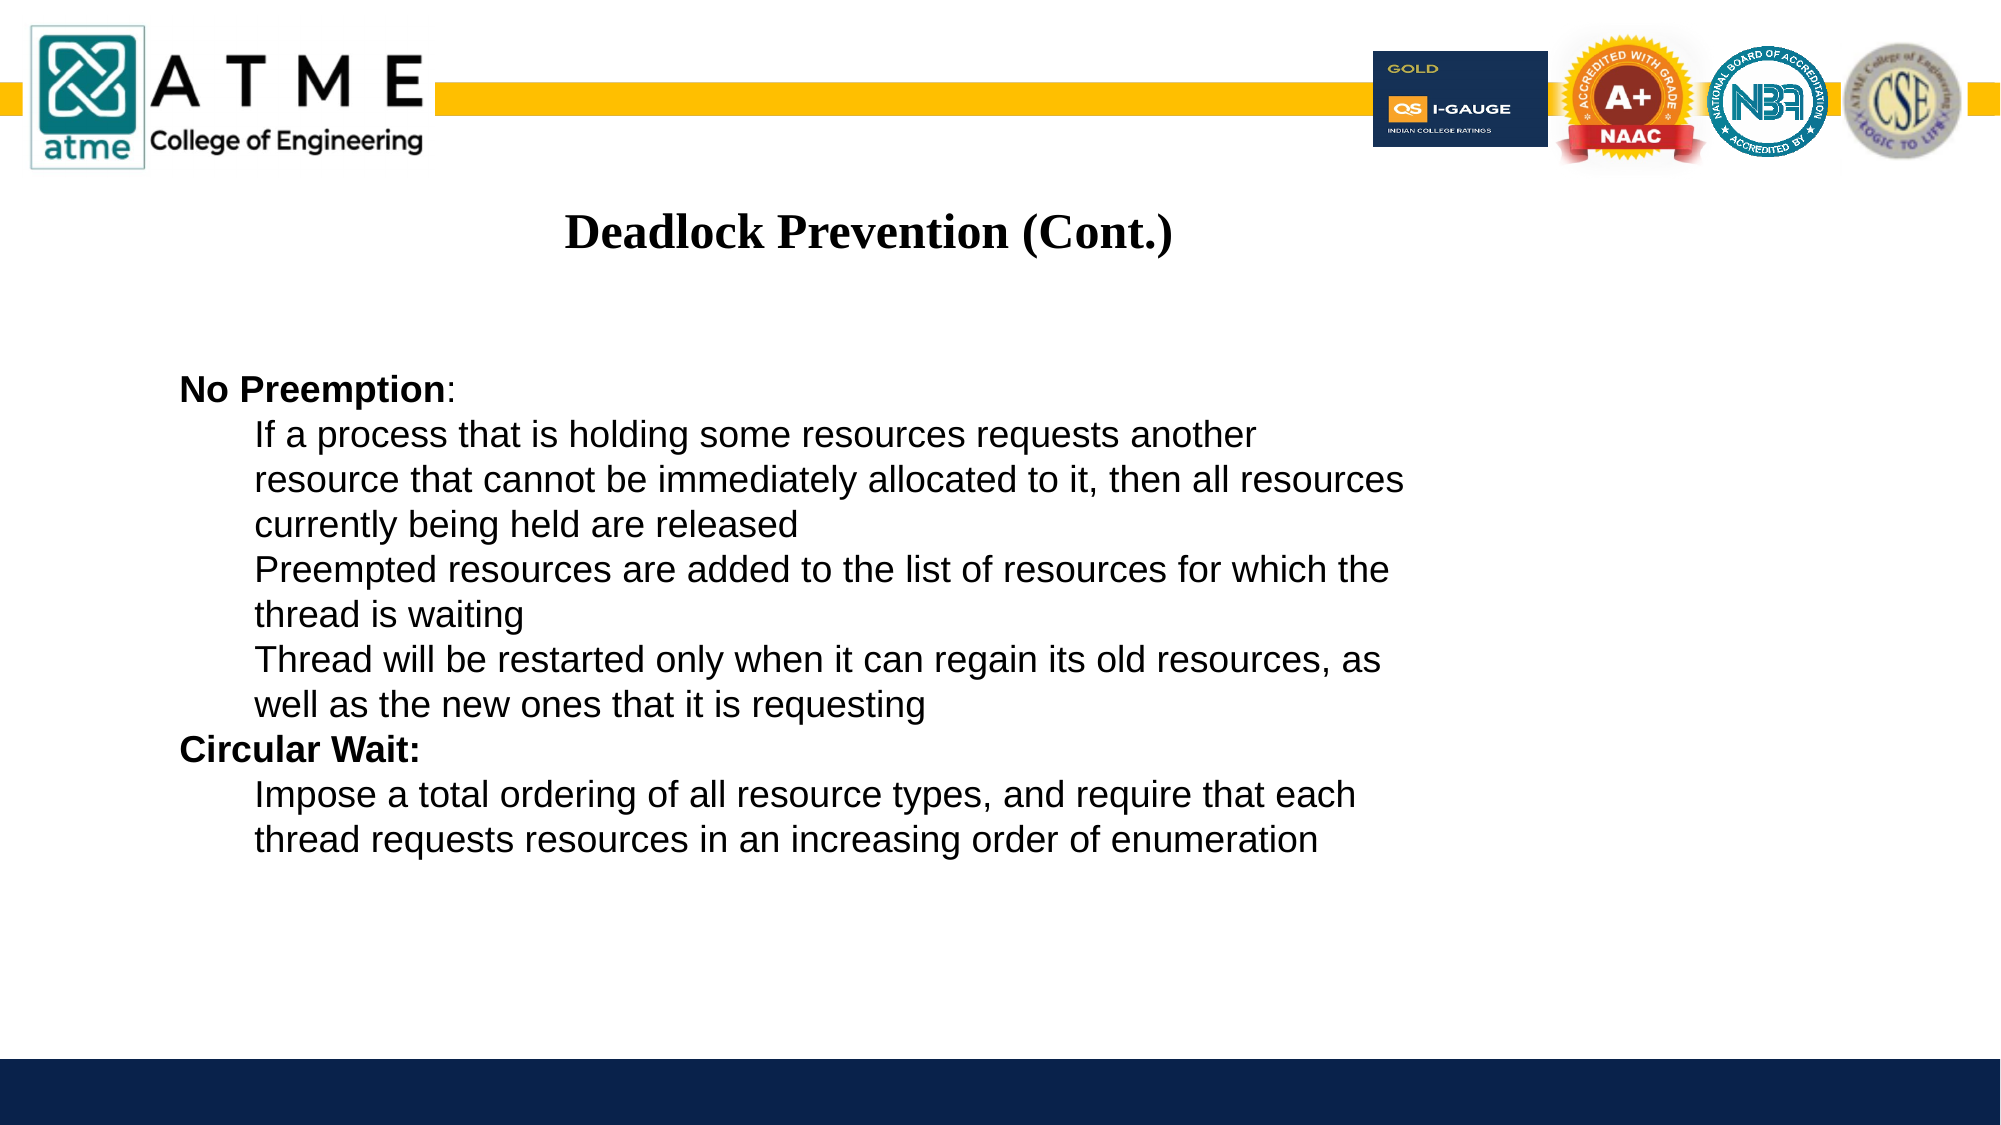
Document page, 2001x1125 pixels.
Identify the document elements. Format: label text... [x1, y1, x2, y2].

title Deadlock Prevention (Cont.) [549, 190, 1811, 286]
list No Preemption: If a process that is holding some resources requests another resource that cannot be immediately allocated to it, then all resources currently being held are released Preempted resources are added to the list of resources for which the thread is waiting Thread will be restarted only when it can regain its old resources, as well as the new ones that it is requesting Circular Wait: Impose a total ordering of all resource types, and require that each thread requests resources in an increasing order of enumeration [164, 357, 1425, 1087]
picture [1373, 20, 1828, 180]
picture [1840, 26, 1968, 176]
picture [22, 15, 435, 178]
picture [0, 1059, 2001, 1125]
